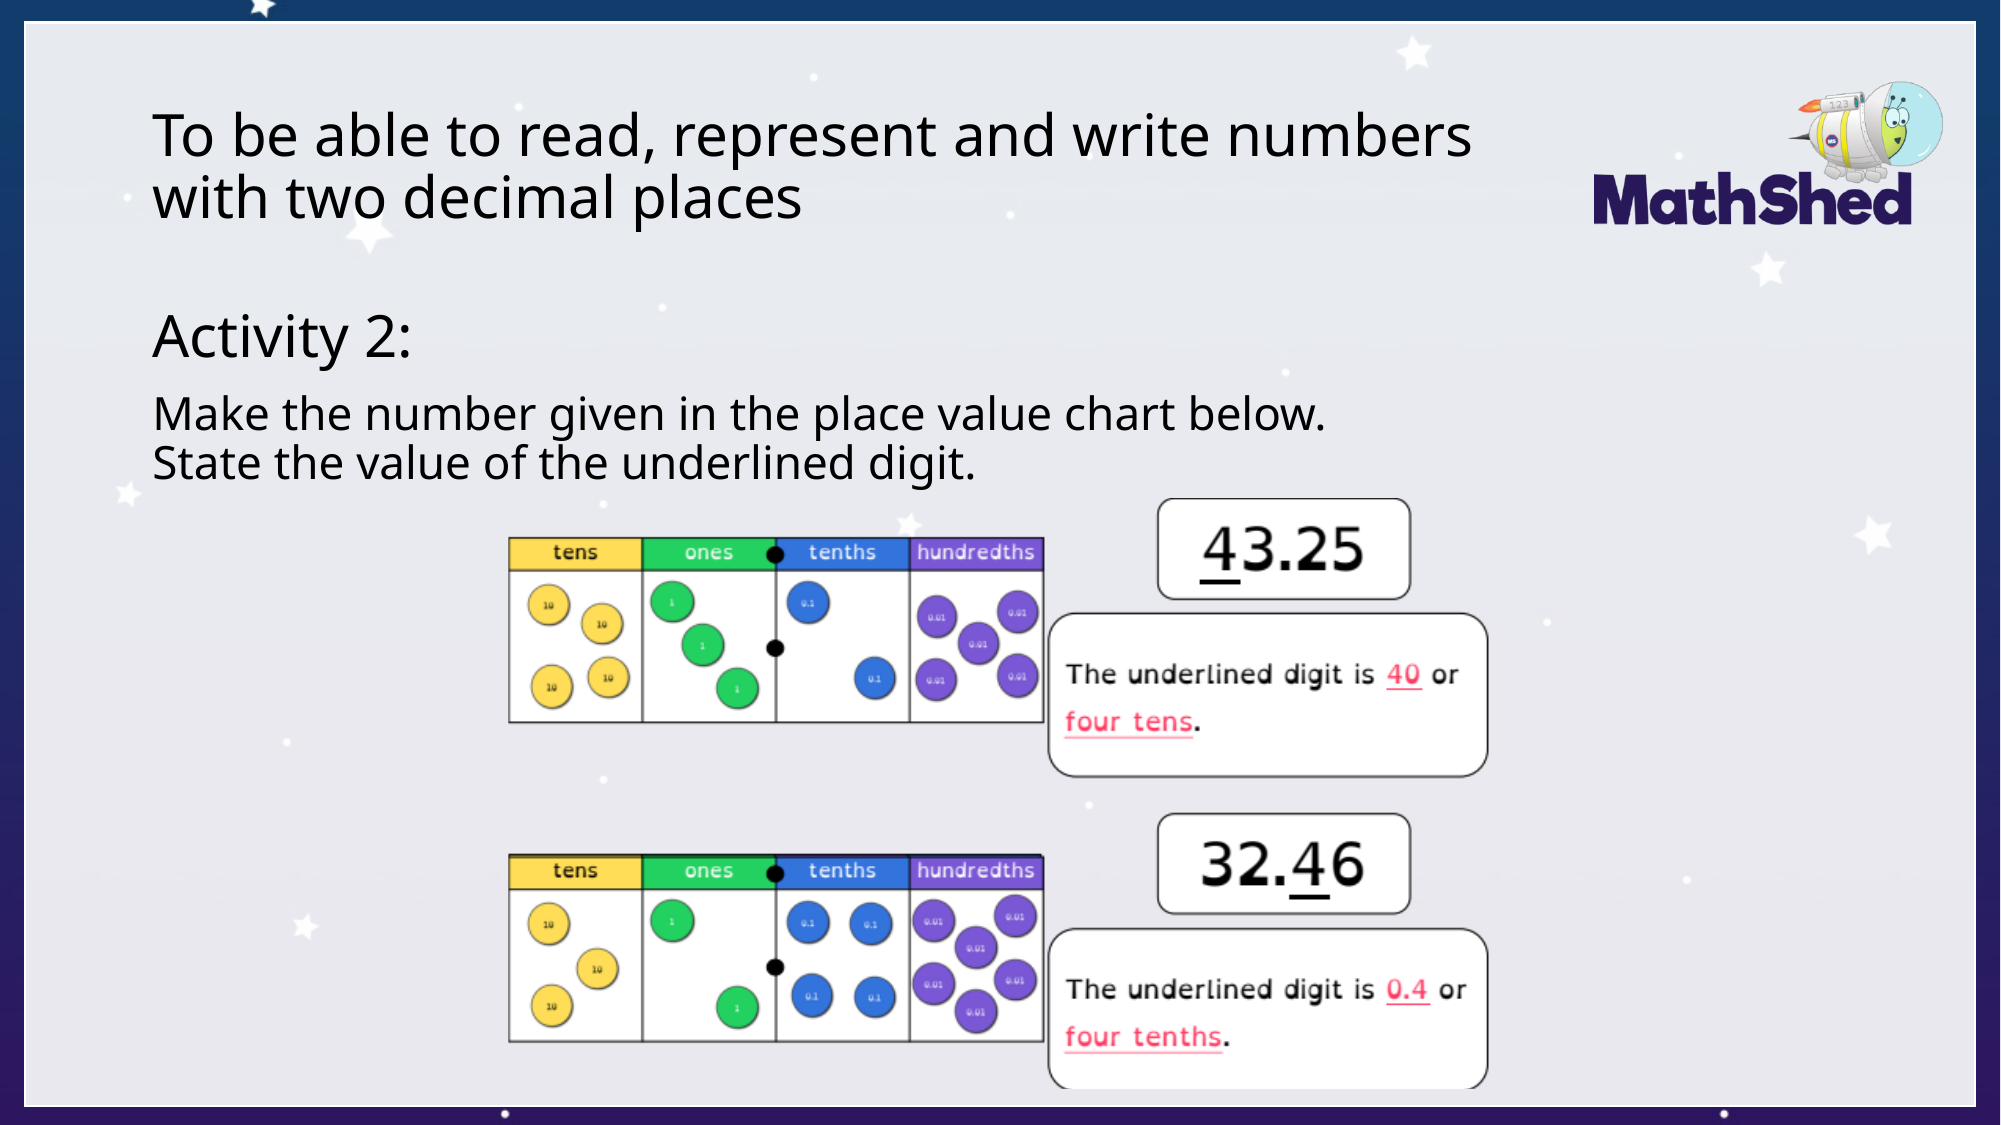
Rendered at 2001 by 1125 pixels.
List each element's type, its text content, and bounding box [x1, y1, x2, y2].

title To be able to read, represent and write numbers with two decimal places [137, 59, 1578, 278]
list Activity 2: Make the number given in the place value chart below. State the value of the underlined digit. [137, 299, 1863, 1014]
picture [0, 0, 2001, 1125]
